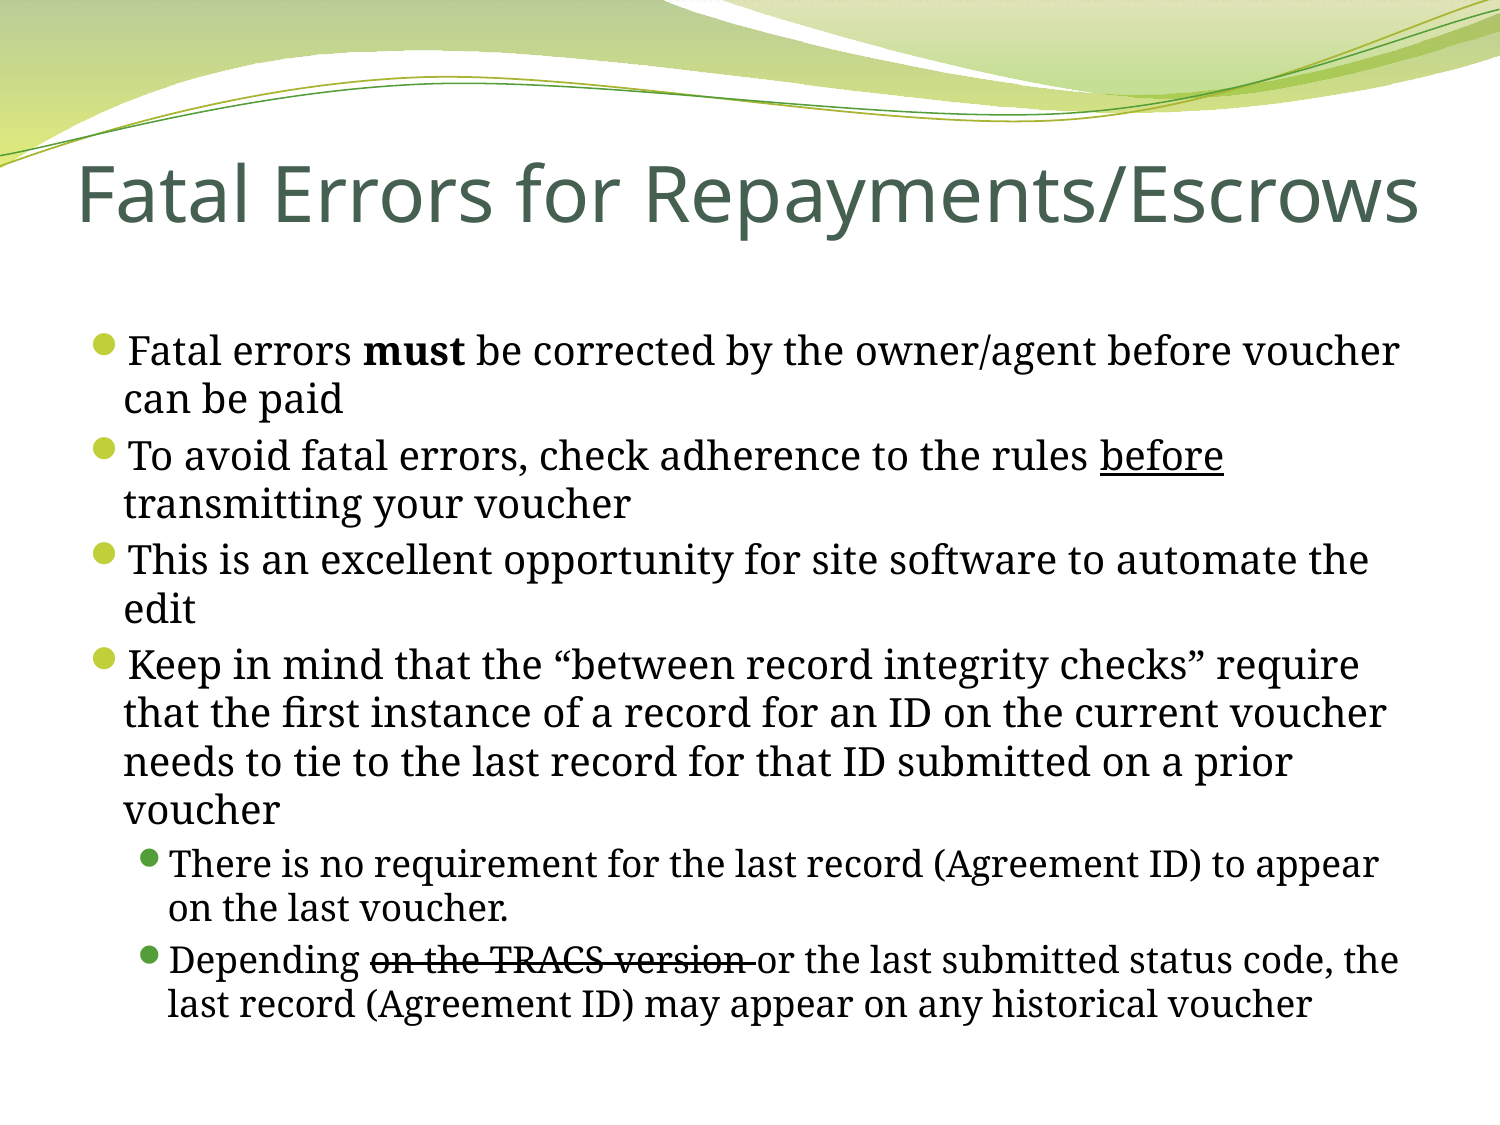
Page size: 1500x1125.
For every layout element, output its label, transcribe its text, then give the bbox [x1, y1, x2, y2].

title Fatal Errors for Repayments/Escrows [75, 115, 1425, 239]
list Fatal errors must be corrected by the owner/agent before voucher can be paid To avoid fatal errors, check adherence to the rules before transmitting your voucher This is an excellent opportunity for site software to automate the edit Keep in mind that the “between record integrity checks” require that the first instance of a record for an ID on the current voucher needs to tie to the last record for that ID submitted on a prior voucher There is no requirement for the last record (Agreement ID) to appear on the last voucher. Depending on the TRACS version or the last submitted status code, the last record (Agreement ID) may appear on any historical voucher [75, 317, 1425, 1038]
